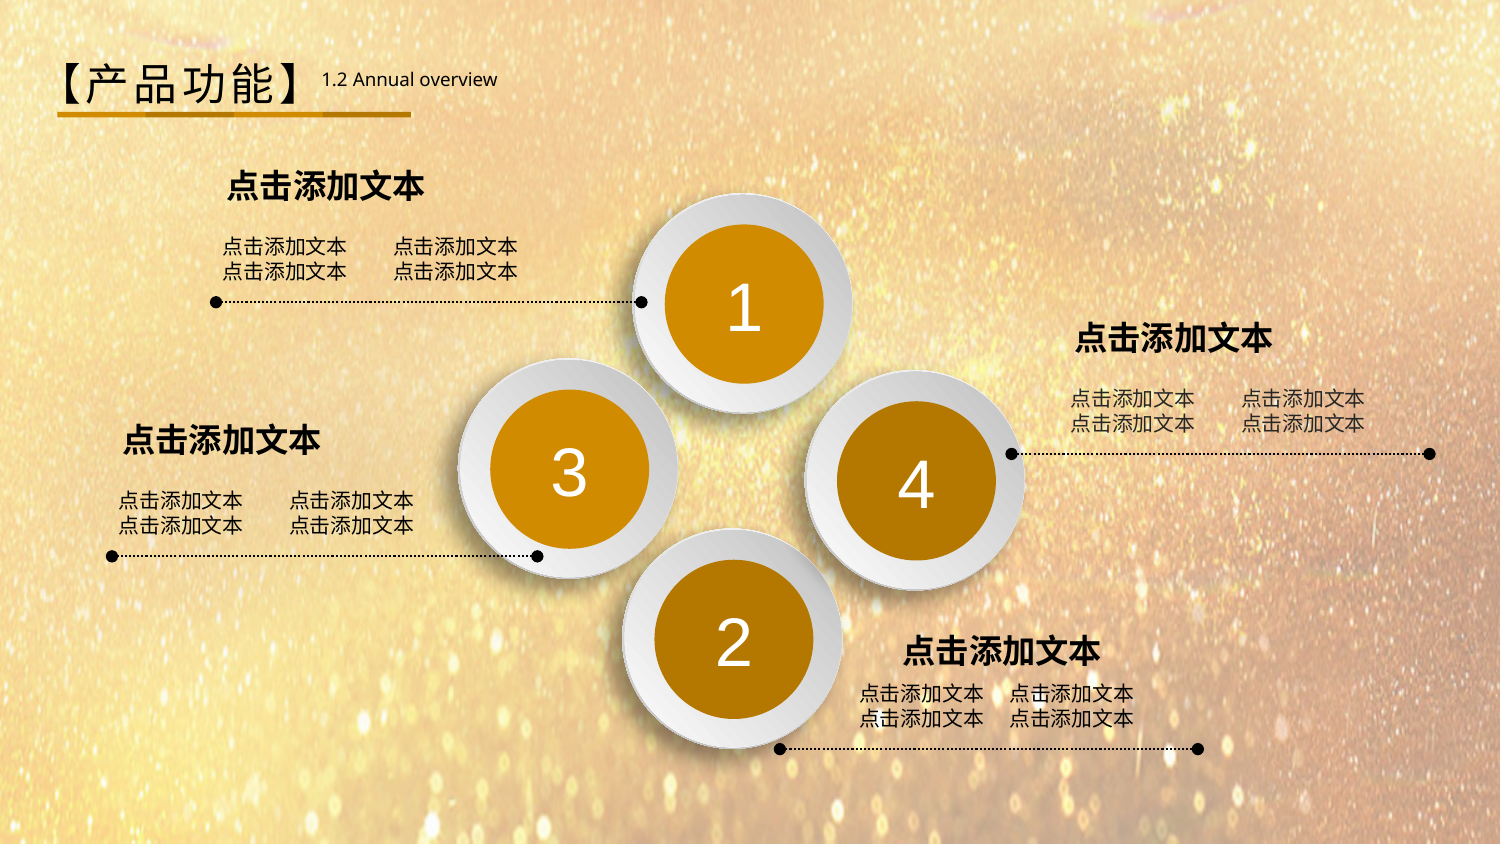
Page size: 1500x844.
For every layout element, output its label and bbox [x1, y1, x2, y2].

text_box [22, 22, 516, 118]
text_box [104, 411, 538, 557]
text_box [457, 358, 679, 579]
text_box [804, 369, 1025, 591]
text_box [632, 192, 853, 414]
text_box [208, 157, 642, 303]
text_box [1011, 309, 1430, 455]
text_box [779, 622, 1199, 750]
text_box [621, 528, 822, 750]
